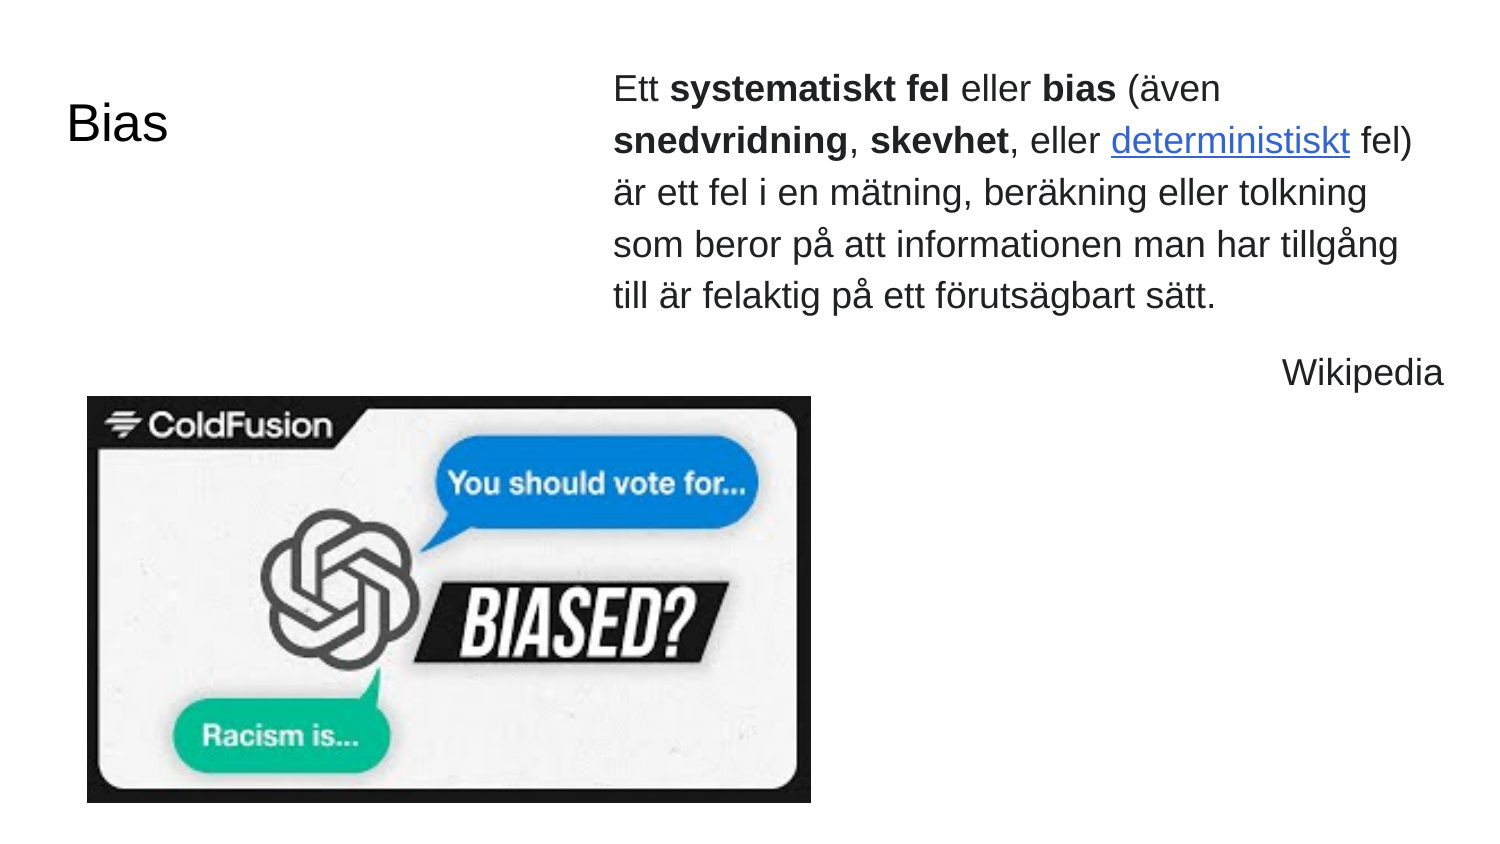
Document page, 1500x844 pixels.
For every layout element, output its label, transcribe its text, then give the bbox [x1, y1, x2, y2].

title Bias [51, 72, 598, 167]
picture [86, 395, 811, 804]
list Ett systematiskt fel eller bias (även snedvridning, skevhet, eller deterministiskt fel) är ett fel i en mätning, beräkning eller tolkning som beror på att informationen man har tillgång till är felaktig på ett förutsägbart sätt. Wikipedia [598, 42, 1459, 422]
